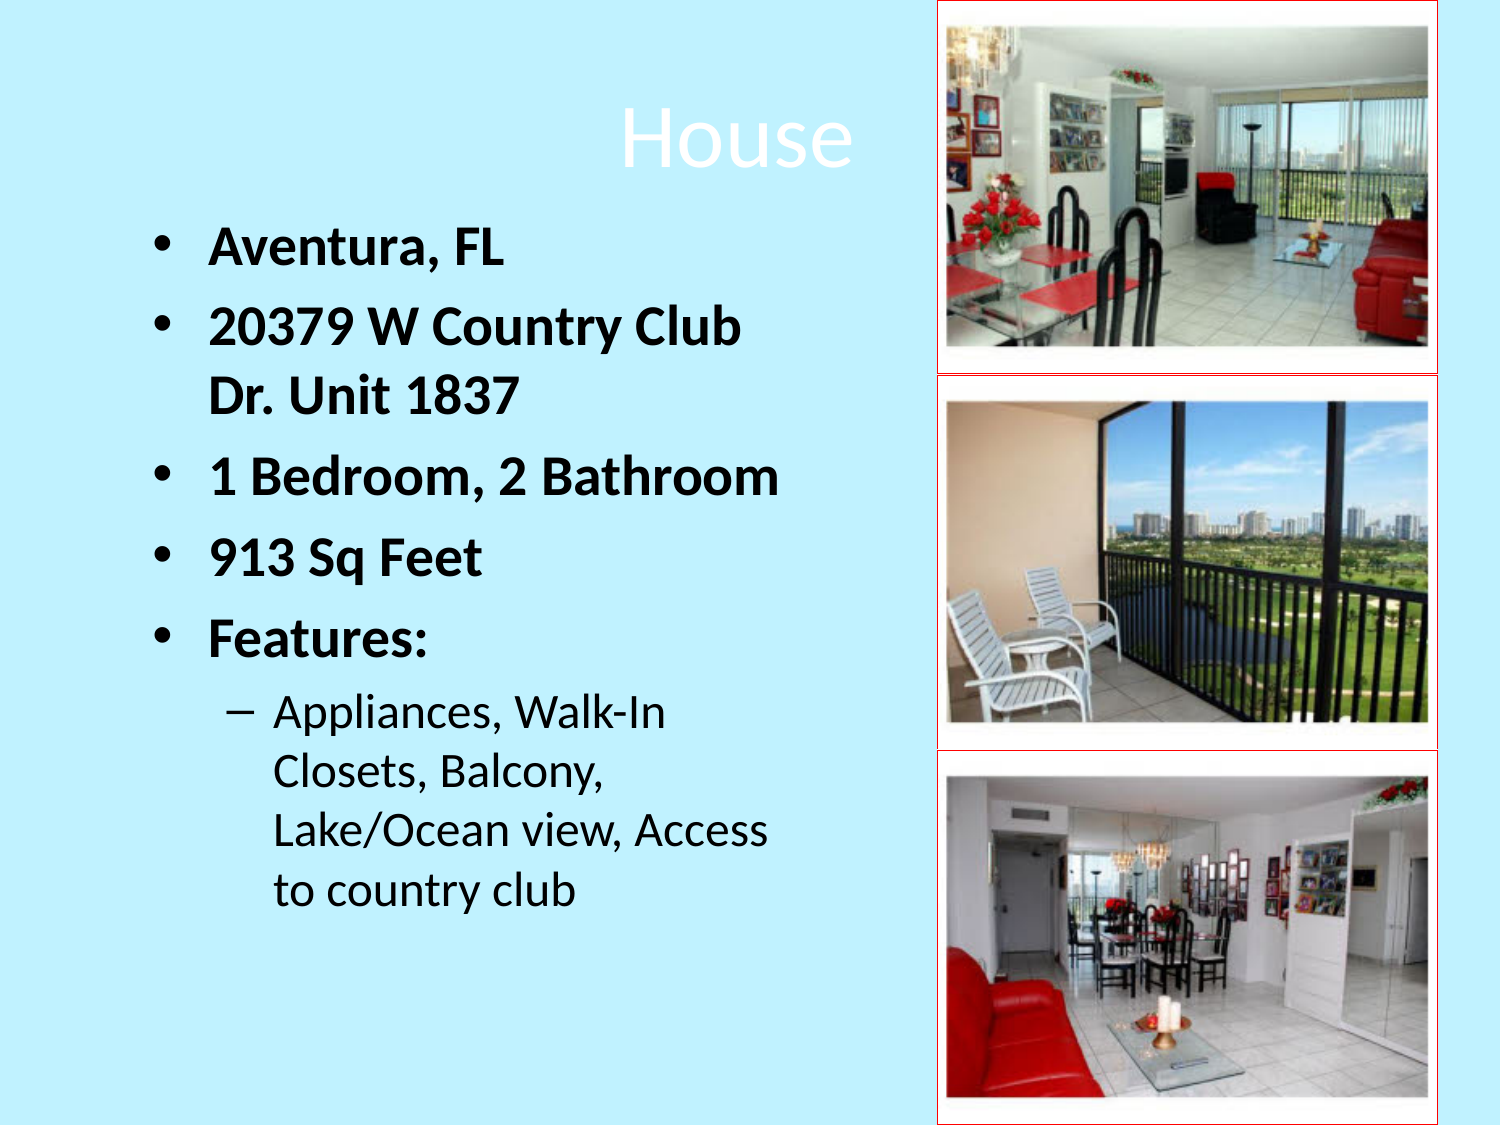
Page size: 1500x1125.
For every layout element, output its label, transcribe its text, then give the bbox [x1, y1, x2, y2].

title House [62, 37, 932, 225]
picture [937, 0, 1438, 1125]
list Aventura, FL 20379 W Country Club Dr. Unit 1837 1 Bedroom, 2 Bathroom 913 Sq Feet Features: Appliances, Walk-In Closets, Balcony, Lake/Ocean view, Access to country club [137, 200, 800, 943]
